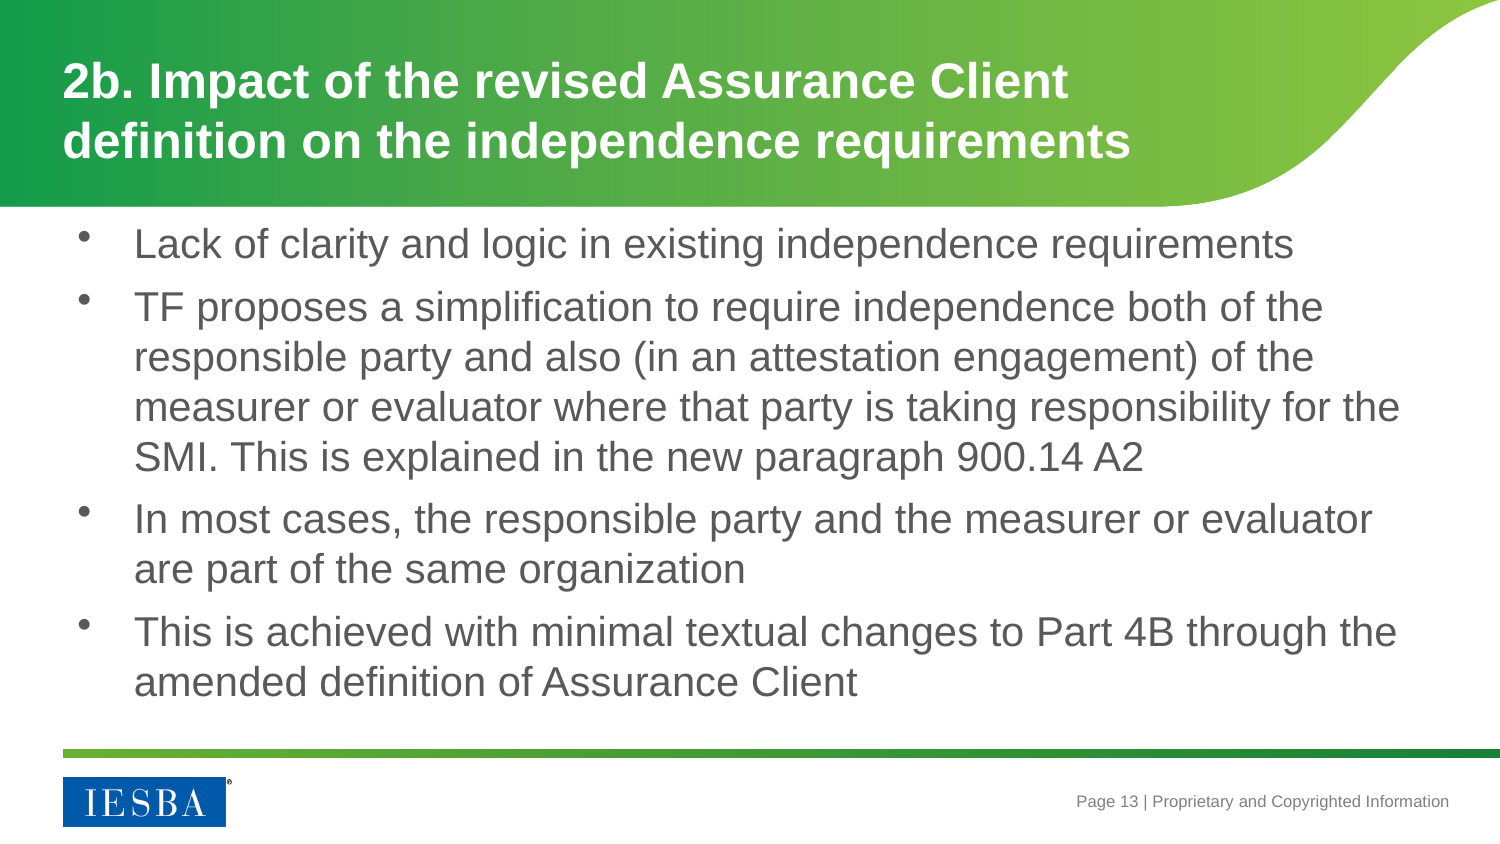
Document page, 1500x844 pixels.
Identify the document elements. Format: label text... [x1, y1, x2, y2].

picture [0, 0, 1500, 207]
list Lack of clarity and logic in existing independence requirements TF proposes a simplification to require independence both of the responsible party and also (in an attestation engagement) of the measurer or evaluator where that party is taking responsibility for the SMI. This is explained in the new paragraph 900.14 A2 In most cases, the responsible party and the measurer or evaluator are part of the same organization This is achieved with minimal textual changes to Part 4B through the amended definition of Assurance Client [62, 209, 1450, 712]
picture [63, 777, 232, 827]
title 2b. Impact of the revised Assurance Client definition on the independence requirements [62, 75, 1300, 142]
